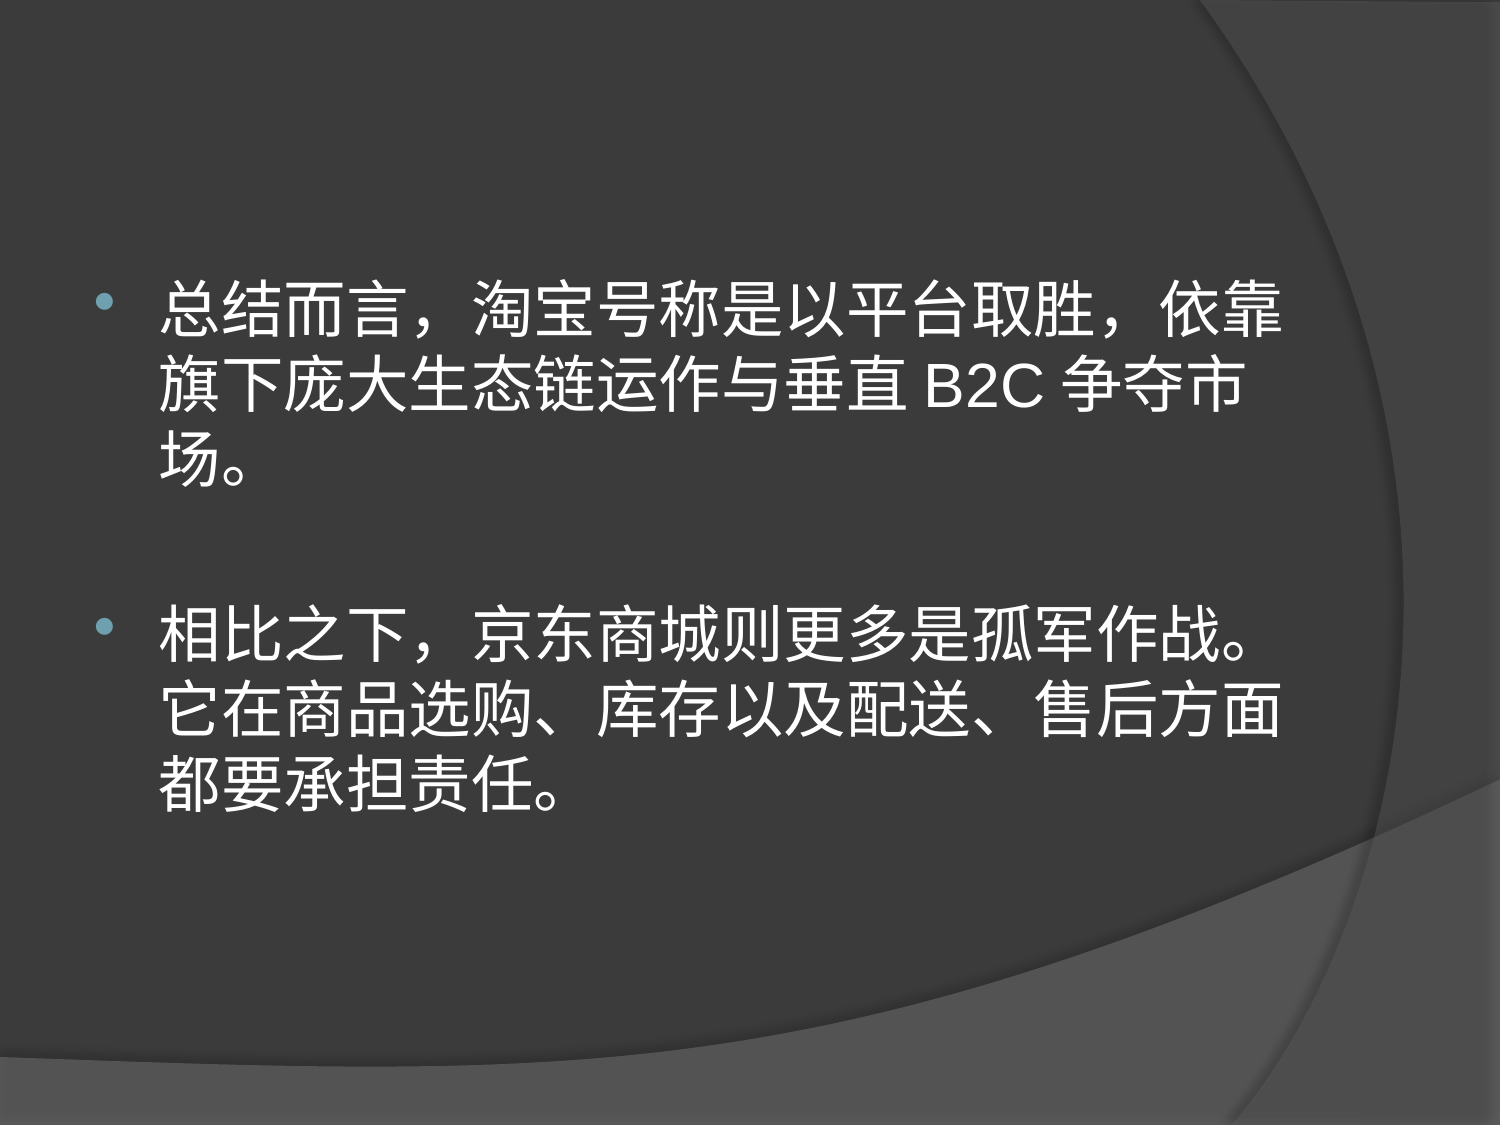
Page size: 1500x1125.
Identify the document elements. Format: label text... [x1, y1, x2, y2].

list 总结而言，淘宝号称是以平台取胜，依靠旗下庞大生态链运作与垂直B2C争夺市场。 相比之下，京东商城则更多是孤军作战。它在商品选购、库存以及配送、售后方面都要承担责任。 [74, 262, 1301, 1006]
